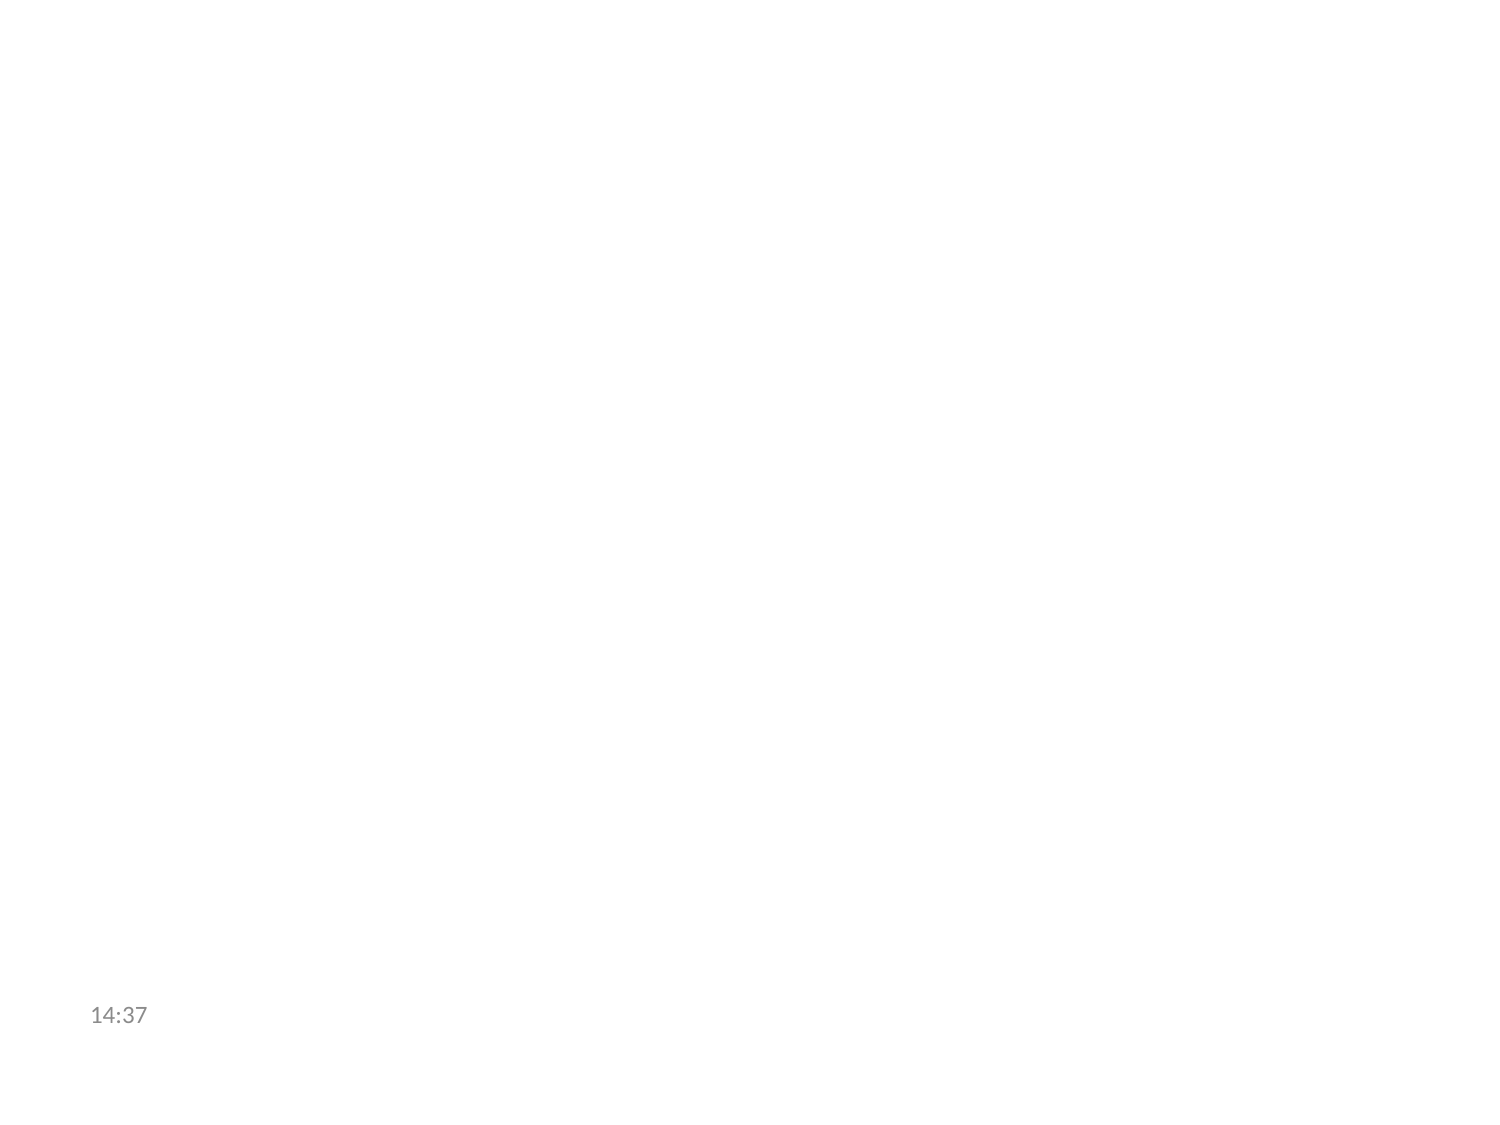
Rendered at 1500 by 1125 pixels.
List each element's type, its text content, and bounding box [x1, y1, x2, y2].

text_box 15:35 [75, 983, 425, 1044]
